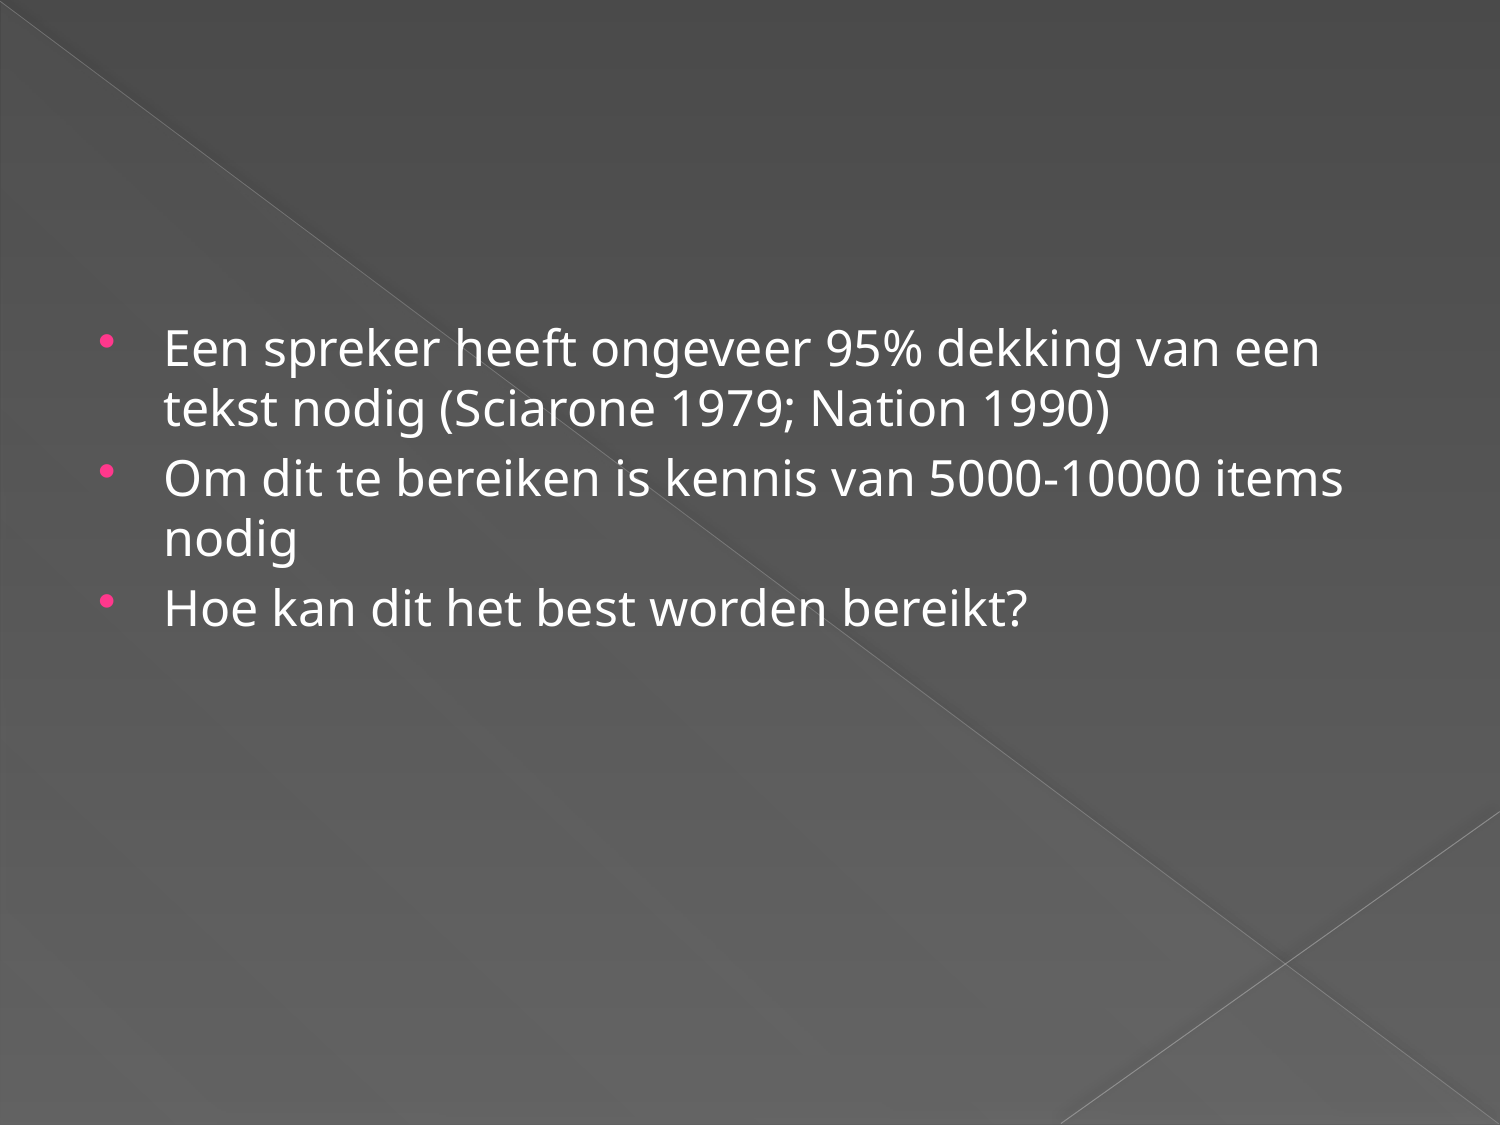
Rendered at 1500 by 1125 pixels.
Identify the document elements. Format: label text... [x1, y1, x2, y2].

list Een spreker heeft ongeveer 95% dekking van een tekst nodig (Sciarone 1979; Nation 1990) Om dit te bereiken is kennis van 5000-10000 items nodig Hoe kan dit het best worden bereikt? [75, 308, 1425, 1059]
